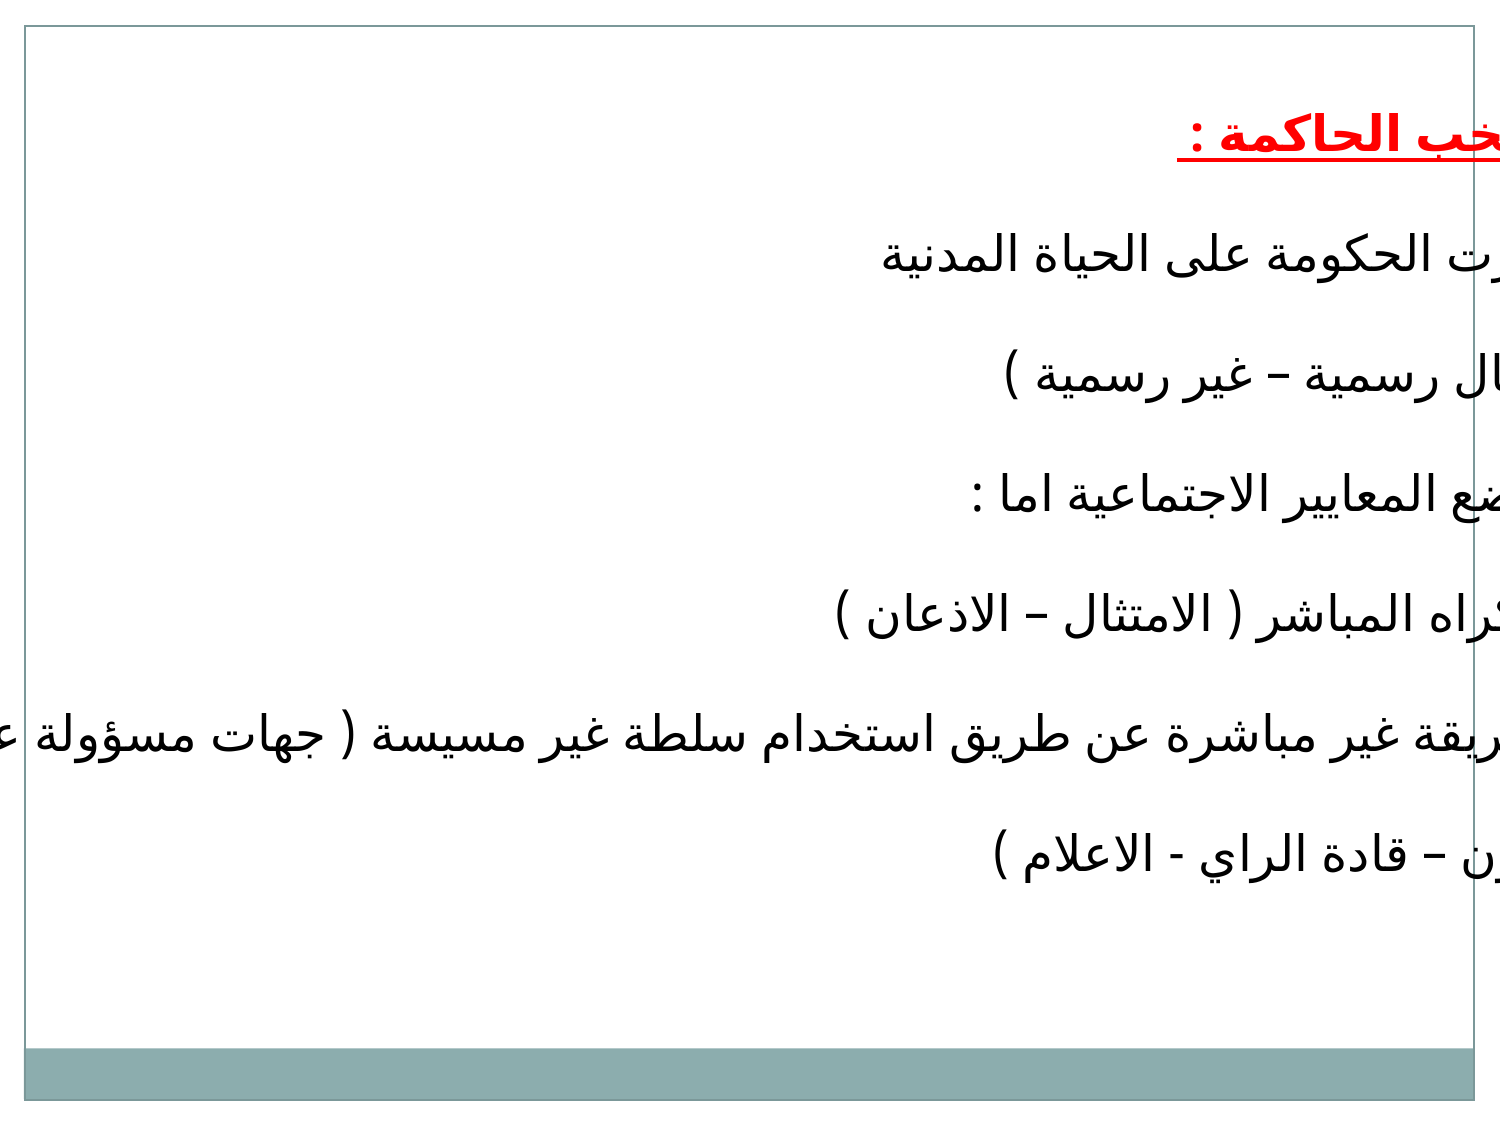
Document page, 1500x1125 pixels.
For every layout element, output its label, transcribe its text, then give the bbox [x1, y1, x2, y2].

text_box 1- النخب الحاكمة : سيطرت الحكومة على الحياة المدنية ( أشكال رسمية – غير رسمية ) يتم وضع المعايير الاجتماعية اما : 1- الاكراه المباشر ( الامتثال – الاذعان ) 2- بطريقة غير مباشرة عن طريق استخدام سلطة غير مسيسة ( جهات مسؤولة عن تطبيق القانون – قادة الراي - الاعلام ) [0, 93, 1500, 949]
